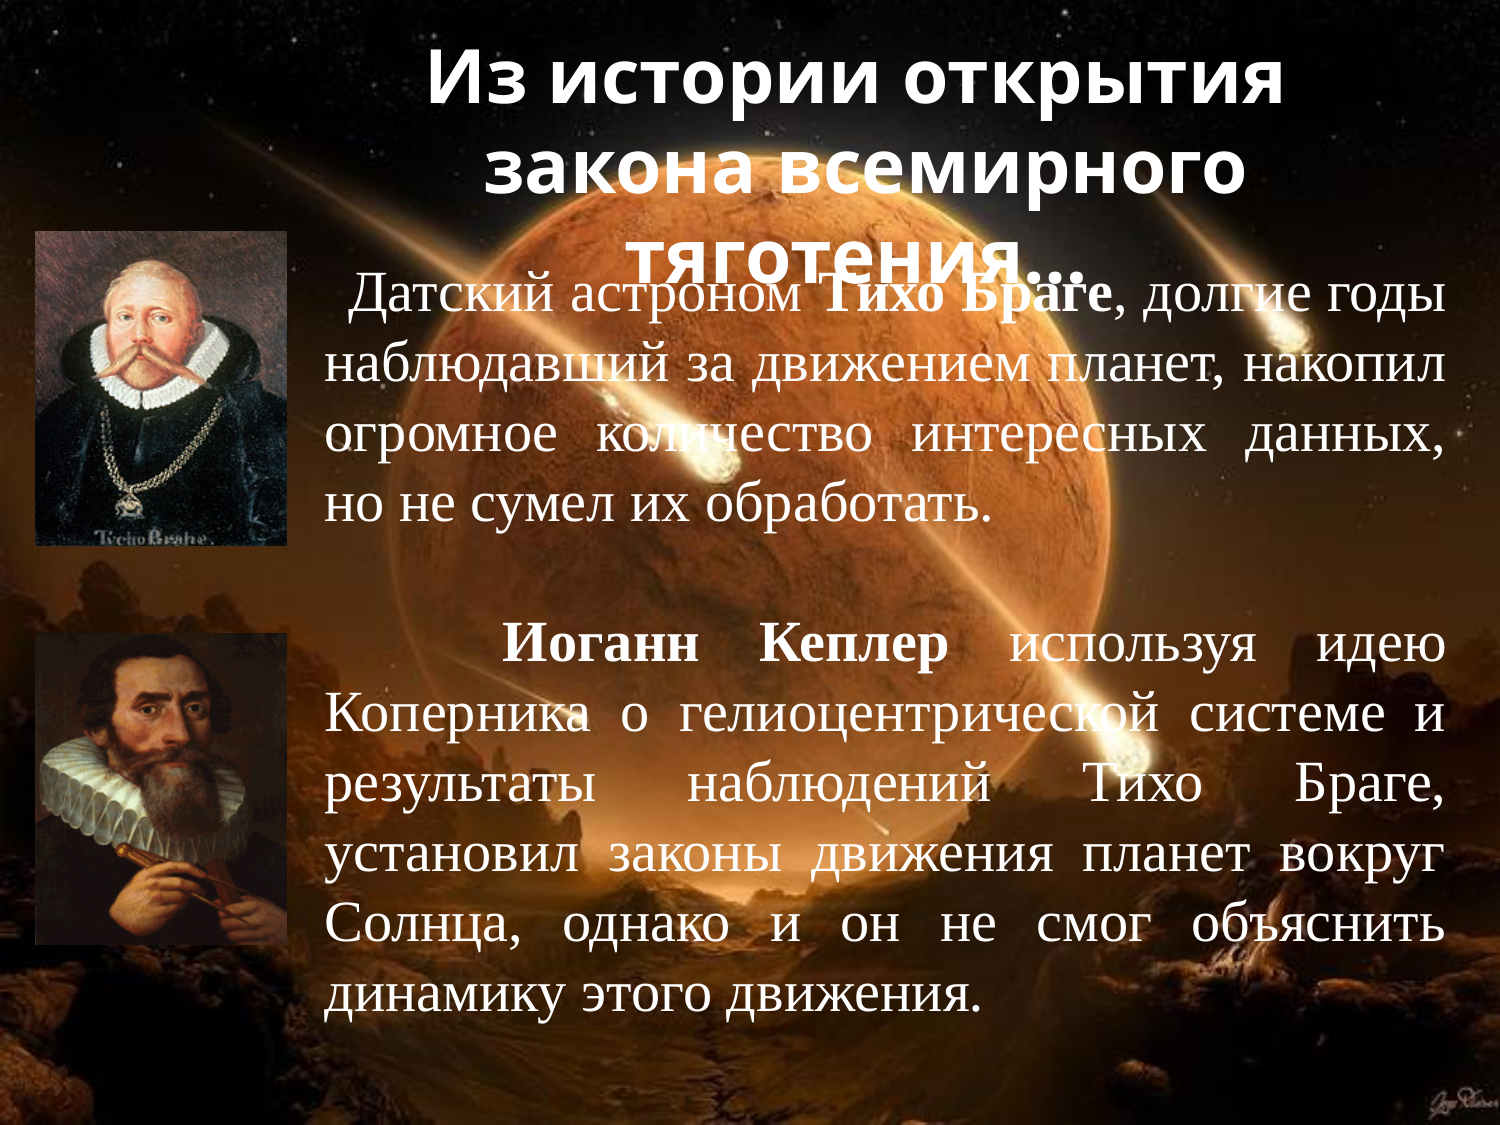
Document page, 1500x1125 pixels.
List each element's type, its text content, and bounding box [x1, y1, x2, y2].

picture [0, 0, 1500, 1125]
text_box Из истории открытия закона всемирного тяготения… [348, 20, 1384, 306]
text_box Датский астроном Тихо Браге, долгие годы наблюдавший за движением планет, накопил огромное количество интересных данных, но не сумел их обработать. Иоганн Кеплер используя идею Коперника о гелиоцентрической системе и результаты наблюдений Тихо Браге, установил законы движения планет вокруг Солнца, однако и он не смог объяснить динамику этого движения. [324, 252, 1447, 1023]
